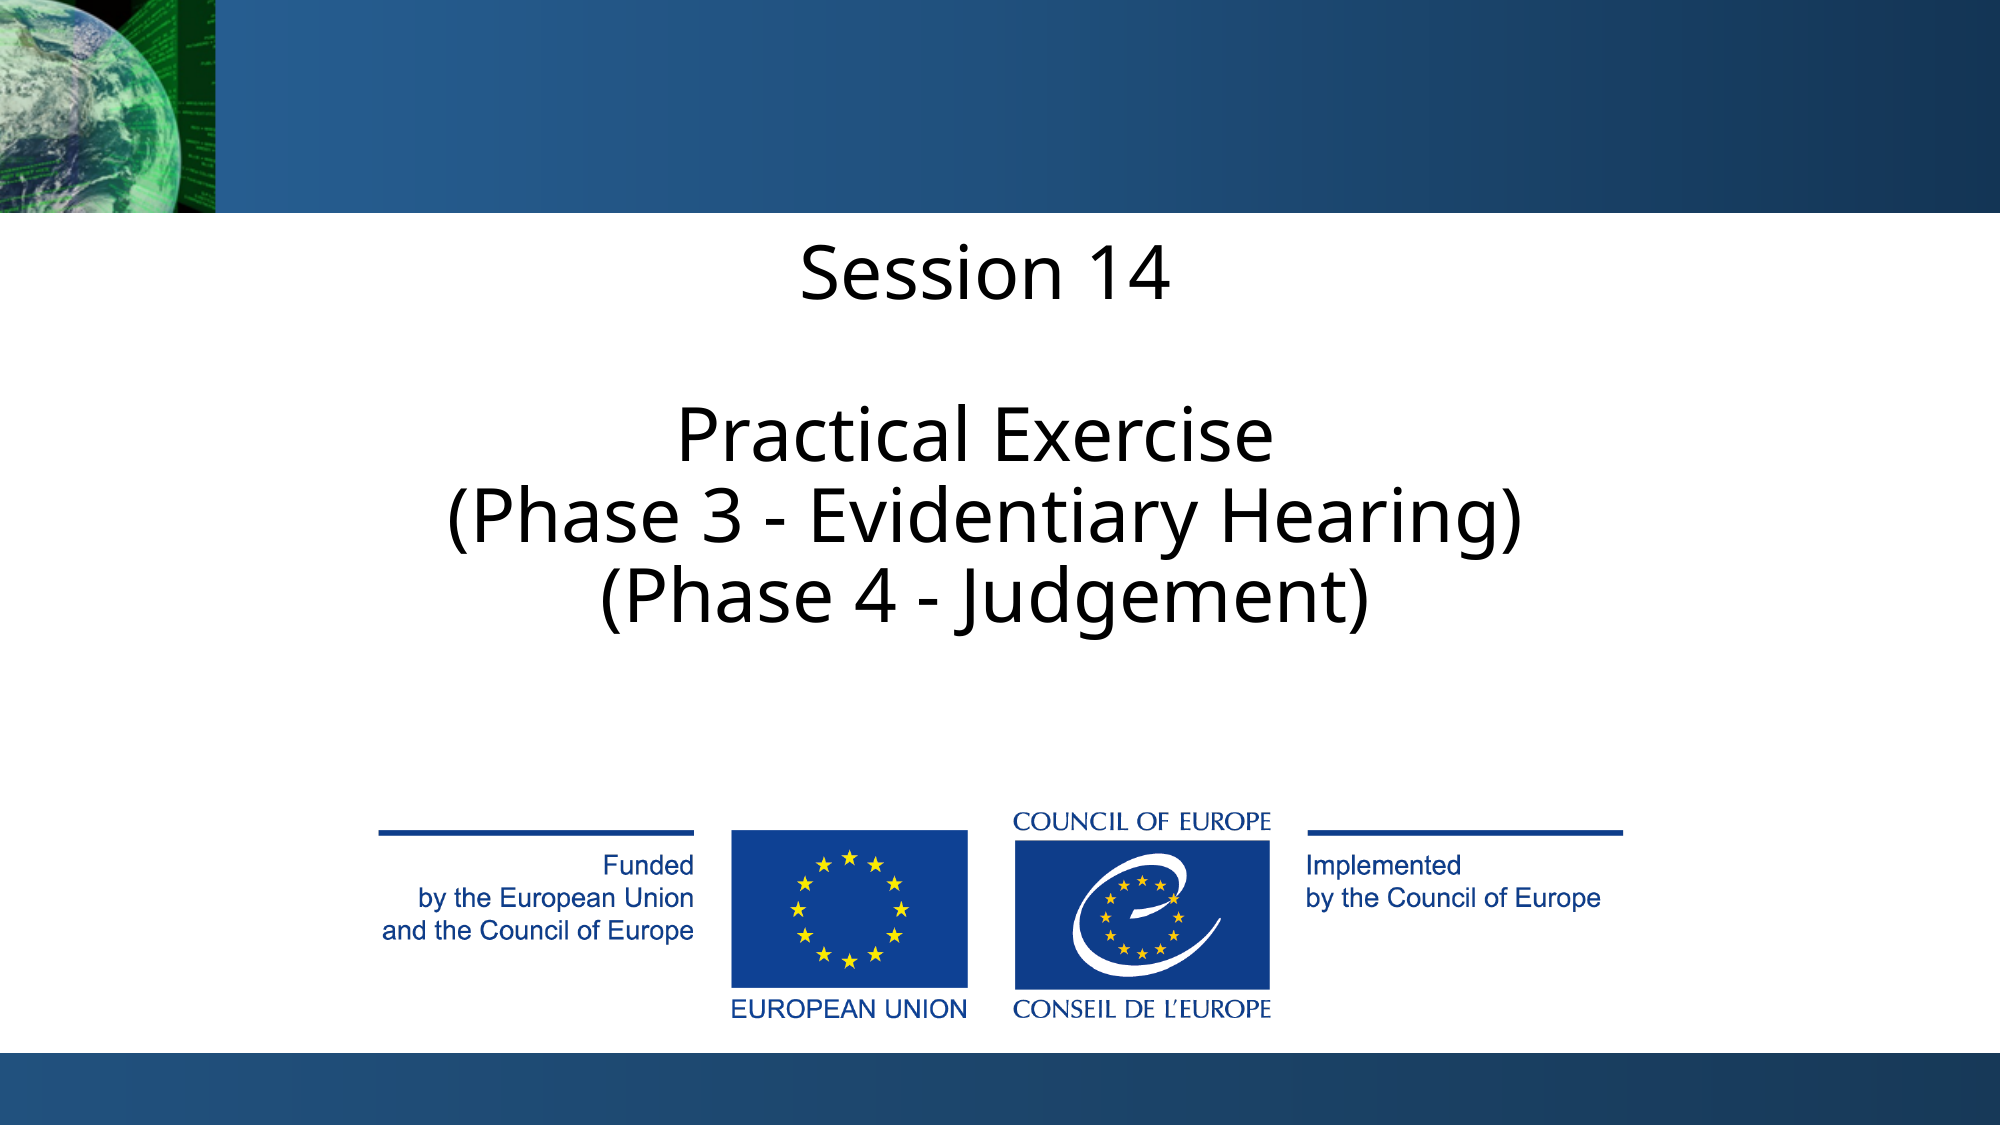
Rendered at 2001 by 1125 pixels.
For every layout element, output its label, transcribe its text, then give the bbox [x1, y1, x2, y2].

picture [0, 0, 2000, 213]
text_box Session 14 Practical Exercise (Phase 3 - Evidentiary Hearing) (Phase 4 - Judgement) [93, 390, 1878, 647]
picture [376, 810, 1624, 1020]
